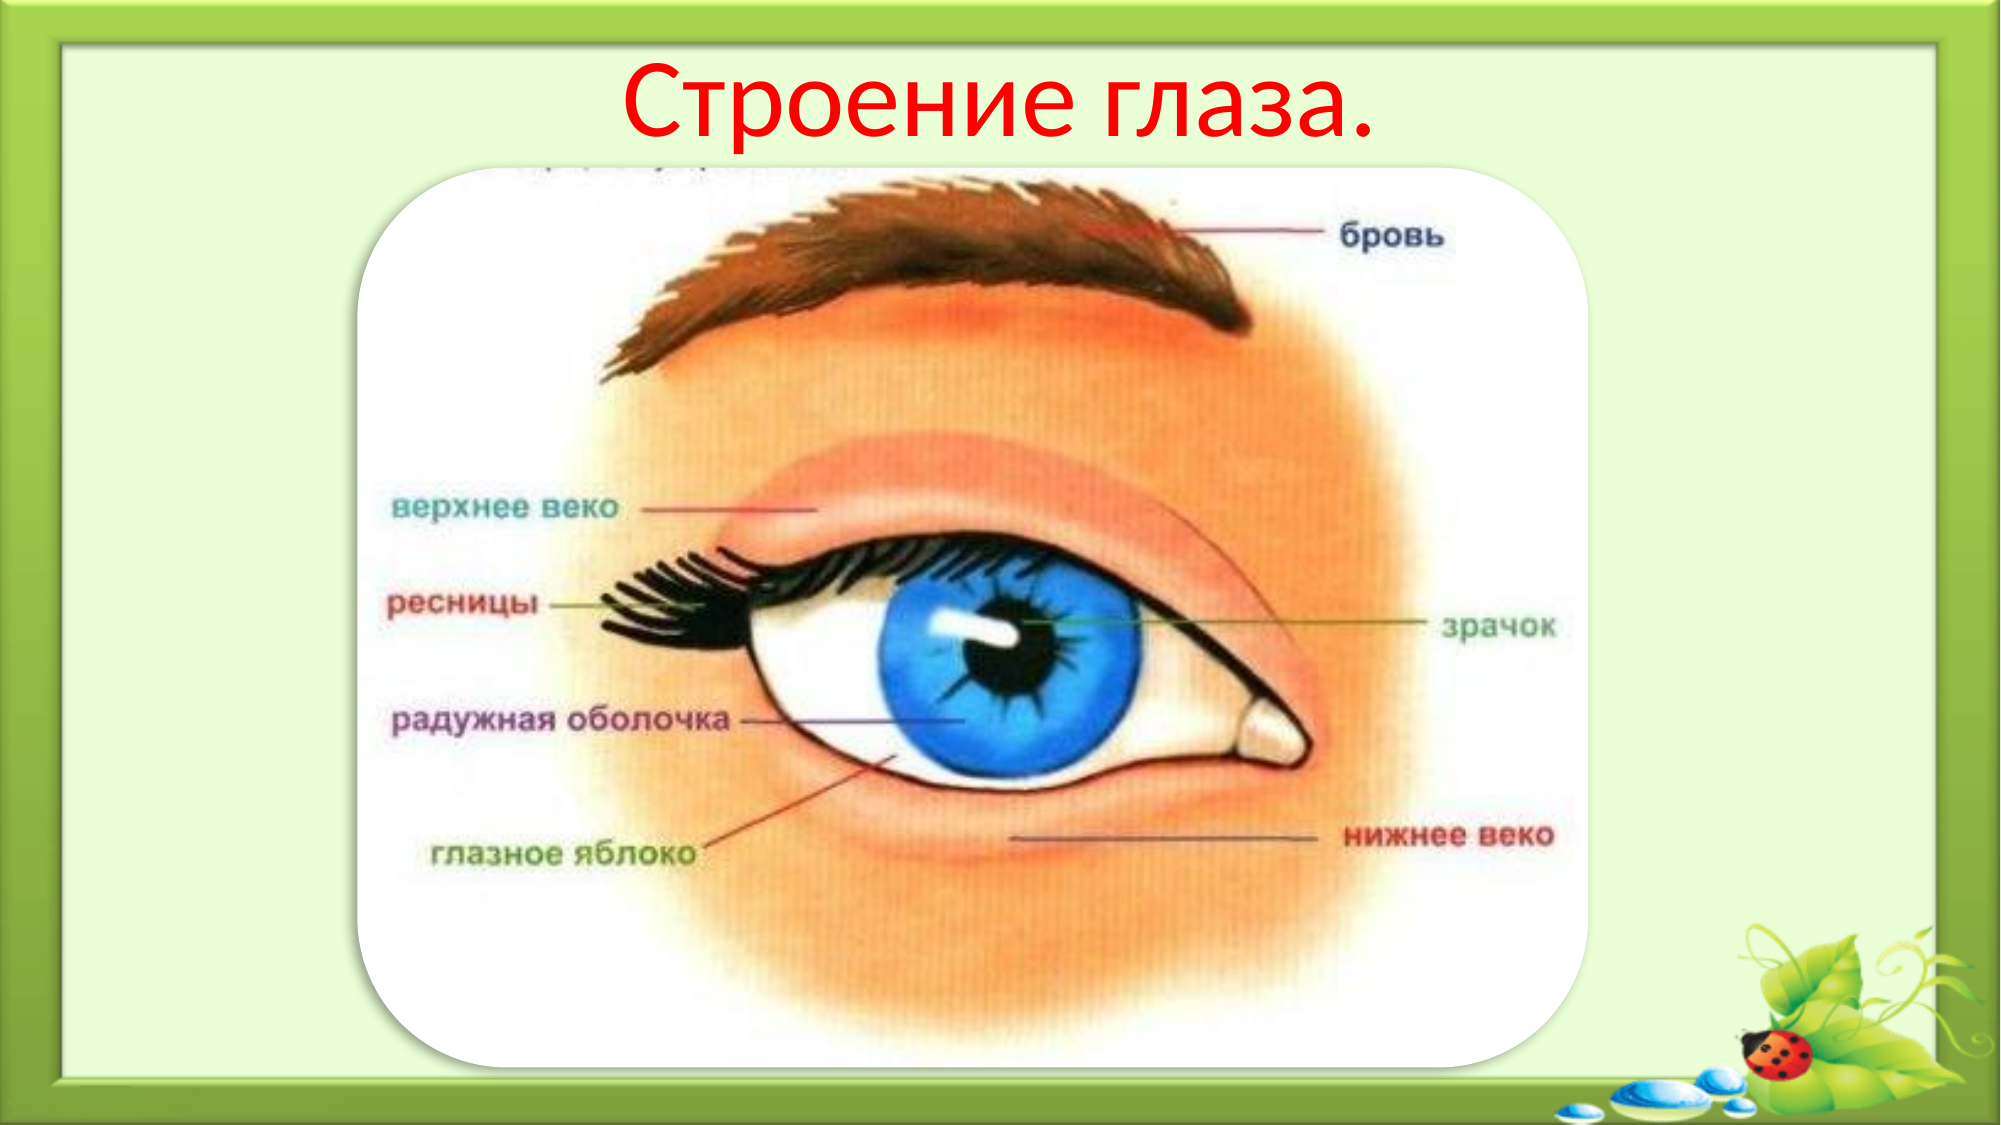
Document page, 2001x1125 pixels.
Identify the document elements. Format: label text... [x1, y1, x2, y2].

text_box Строение глаза. [607, 16, 1395, 167]
picture [0, 0, 2001, 1125]
